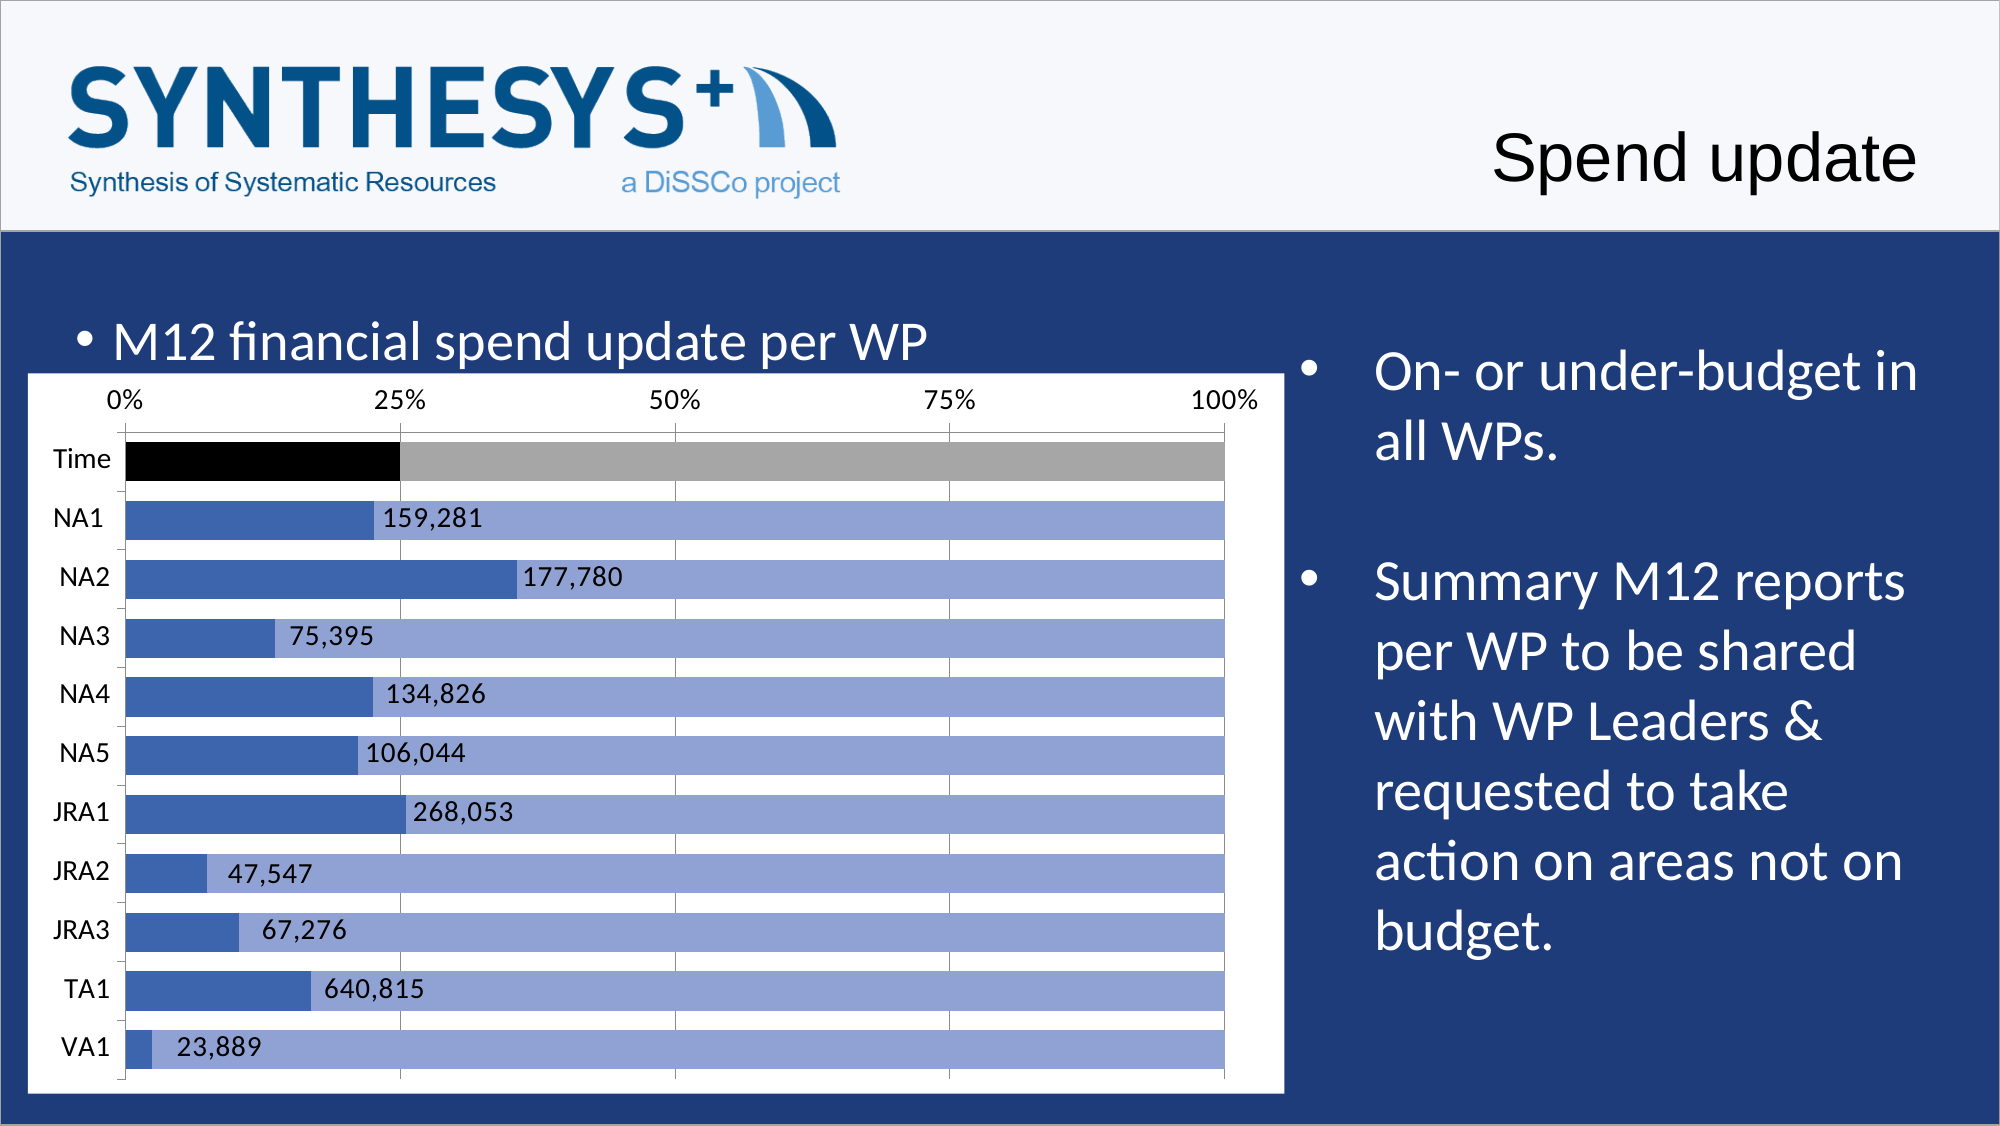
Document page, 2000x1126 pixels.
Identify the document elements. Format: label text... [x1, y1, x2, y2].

text_box [0, 0, 2000, 232]
picture [68, 66, 841, 203]
text_box On- or under-budget in all WPs. Summary M12 reports per WP to be shared with WP Leaders & requested to take action on areas not on budget. [1284, 324, 1958, 970]
chart [27, 373, 1285, 1094]
text_box [0, 232, 2000, 1126]
text_box M12 financial spend update per WP [68, 266, 1927, 373]
title Spend update [932, 50, 1927, 266]
